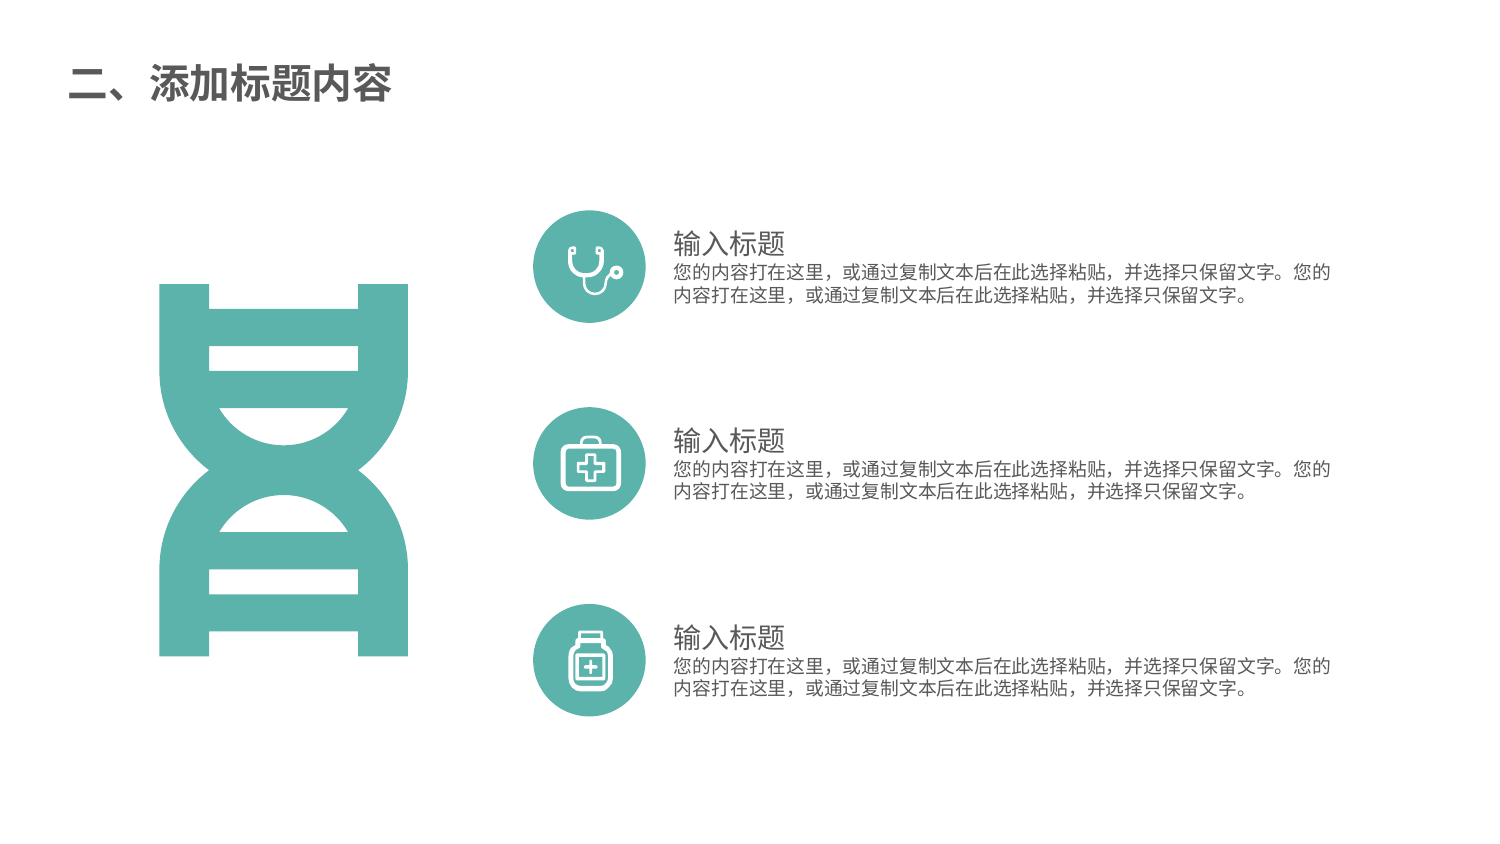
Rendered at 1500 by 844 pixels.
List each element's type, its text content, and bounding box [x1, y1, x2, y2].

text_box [532, 210, 646, 324]
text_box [658, 218, 1361, 315]
text_box [159, 284, 408, 657]
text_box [658, 415, 1361, 512]
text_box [532, 603, 646, 717]
text_box 二、添加标题内容 [53, 50, 481, 114]
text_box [658, 612, 1361, 708]
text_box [532, 406, 646, 520]
